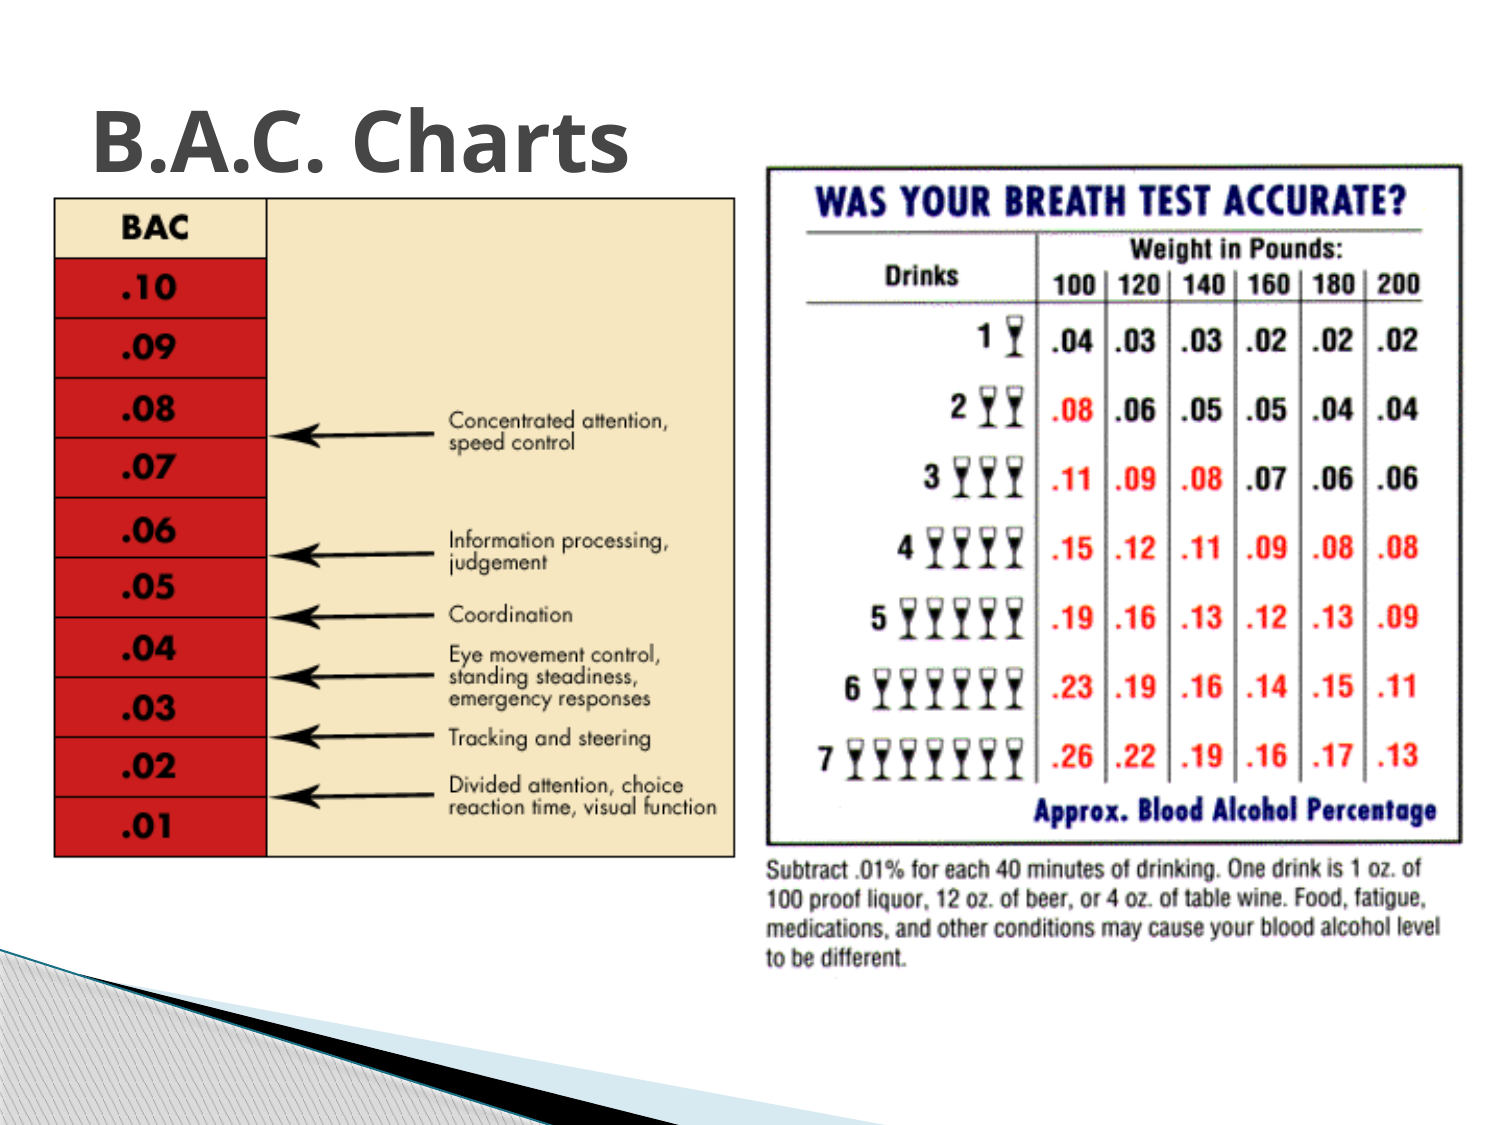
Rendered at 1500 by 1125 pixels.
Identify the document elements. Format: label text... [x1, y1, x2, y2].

picture [44, 151, 1480, 986]
title B.A.C. Charts [75, 45, 1425, 187]
